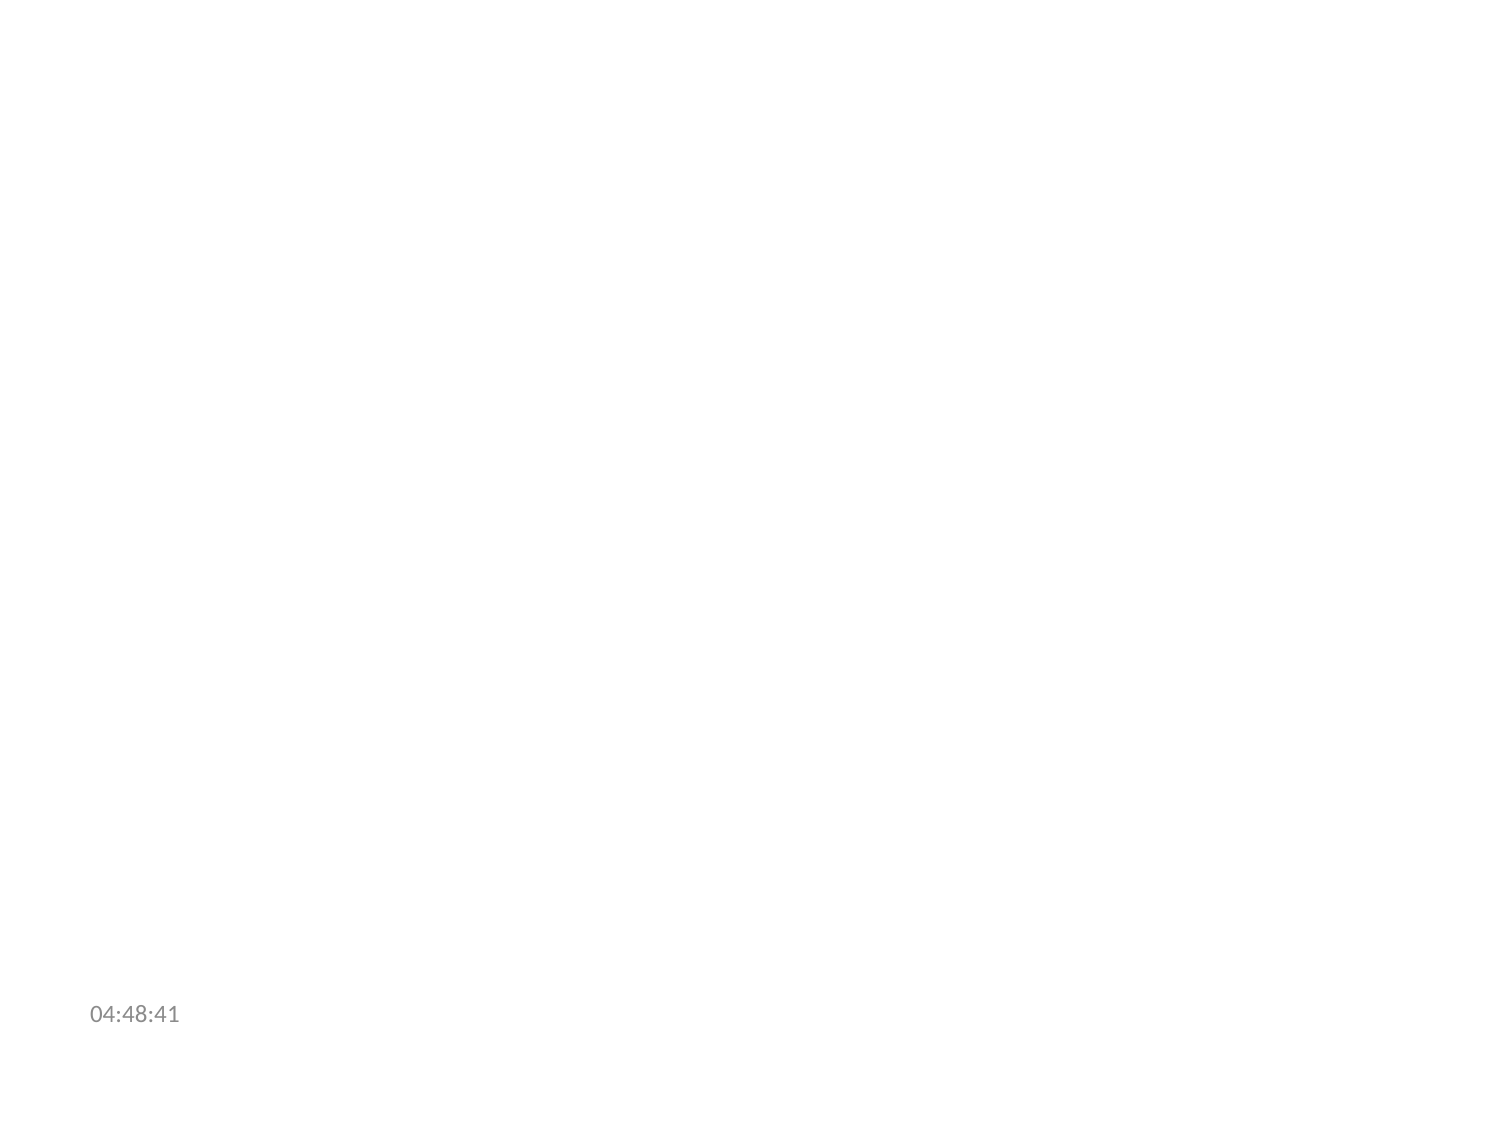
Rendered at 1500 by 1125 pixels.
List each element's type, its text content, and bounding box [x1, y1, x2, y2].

text_box 15:35:09 [75, 982, 425, 1043]
